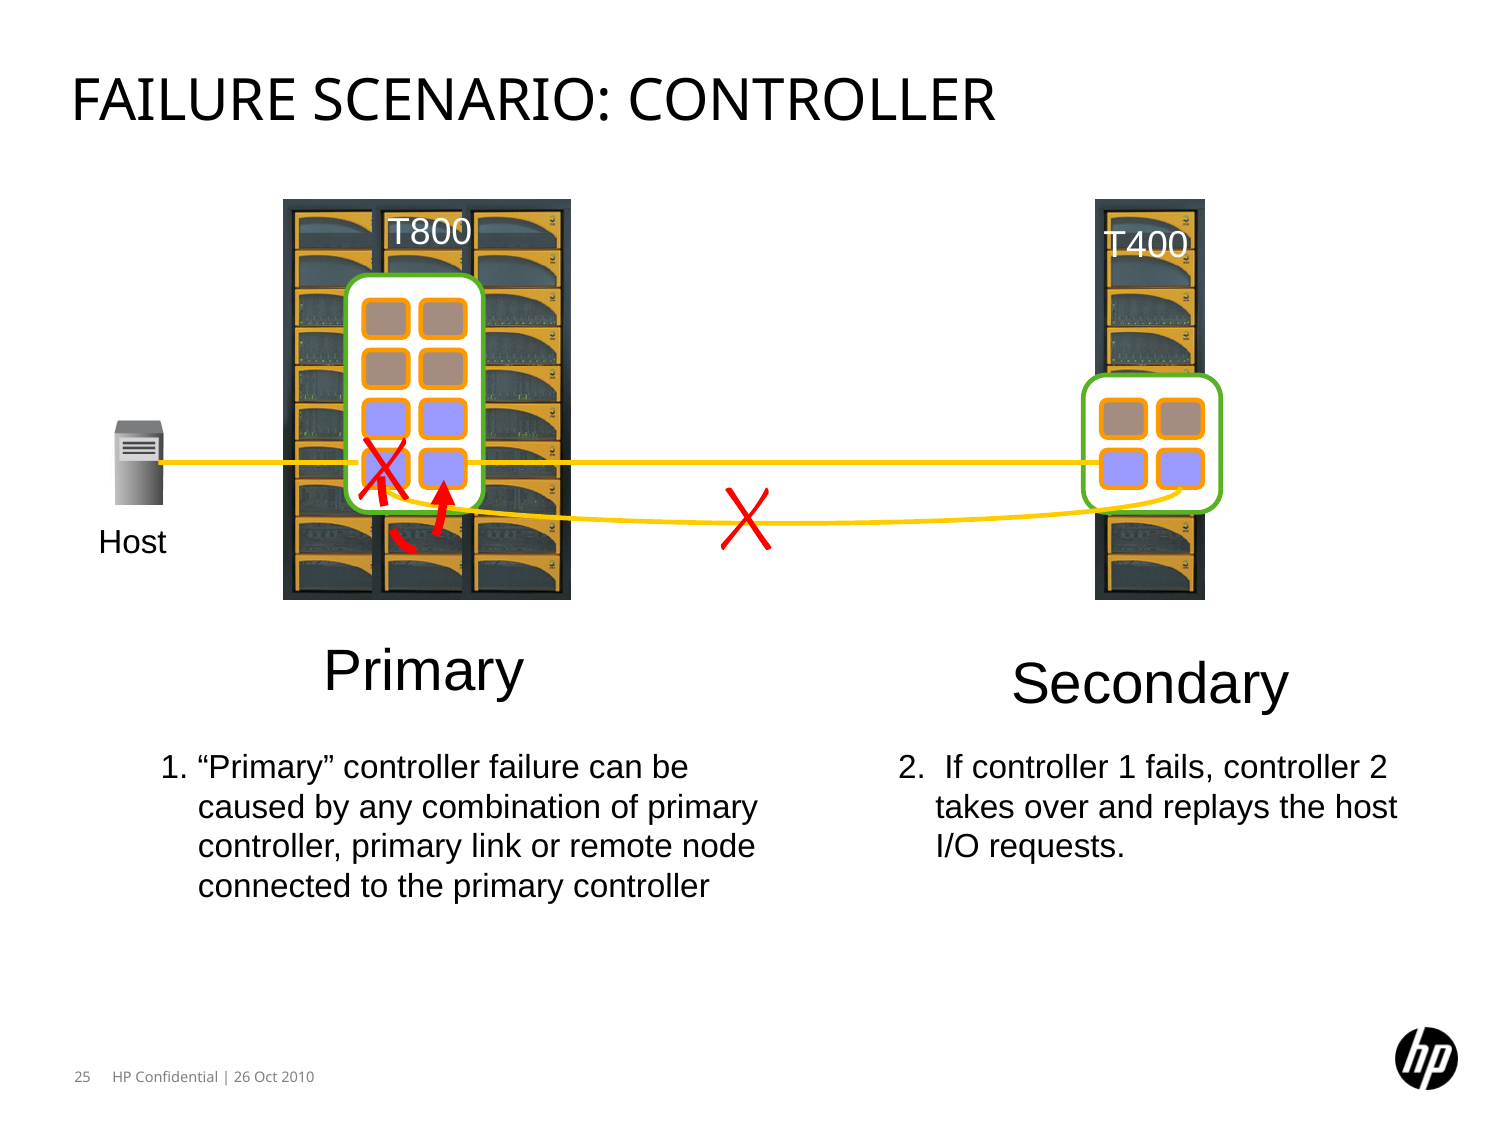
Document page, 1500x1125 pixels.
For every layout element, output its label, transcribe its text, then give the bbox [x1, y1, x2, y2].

text_box [1083, 381, 1090, 462]
text_box T400 [1083, 212, 1090, 273]
text_box [1210, 378, 1221, 473]
text_box [1083, 463, 1090, 473]
text_box [245, 174, 609, 435]
text_box [1045, 174, 1259, 473]
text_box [145, 437, 809, 914]
picture [1393, 1025, 1460, 1092]
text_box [814, 474, 1434, 874]
picture [1095, 199, 1205, 474]
picture [283, 199, 572, 437]
text_box Host [83, 512, 140, 568]
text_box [95, 412, 183, 513]
title Failure Scenario: Controller [55, 54, 1451, 199]
